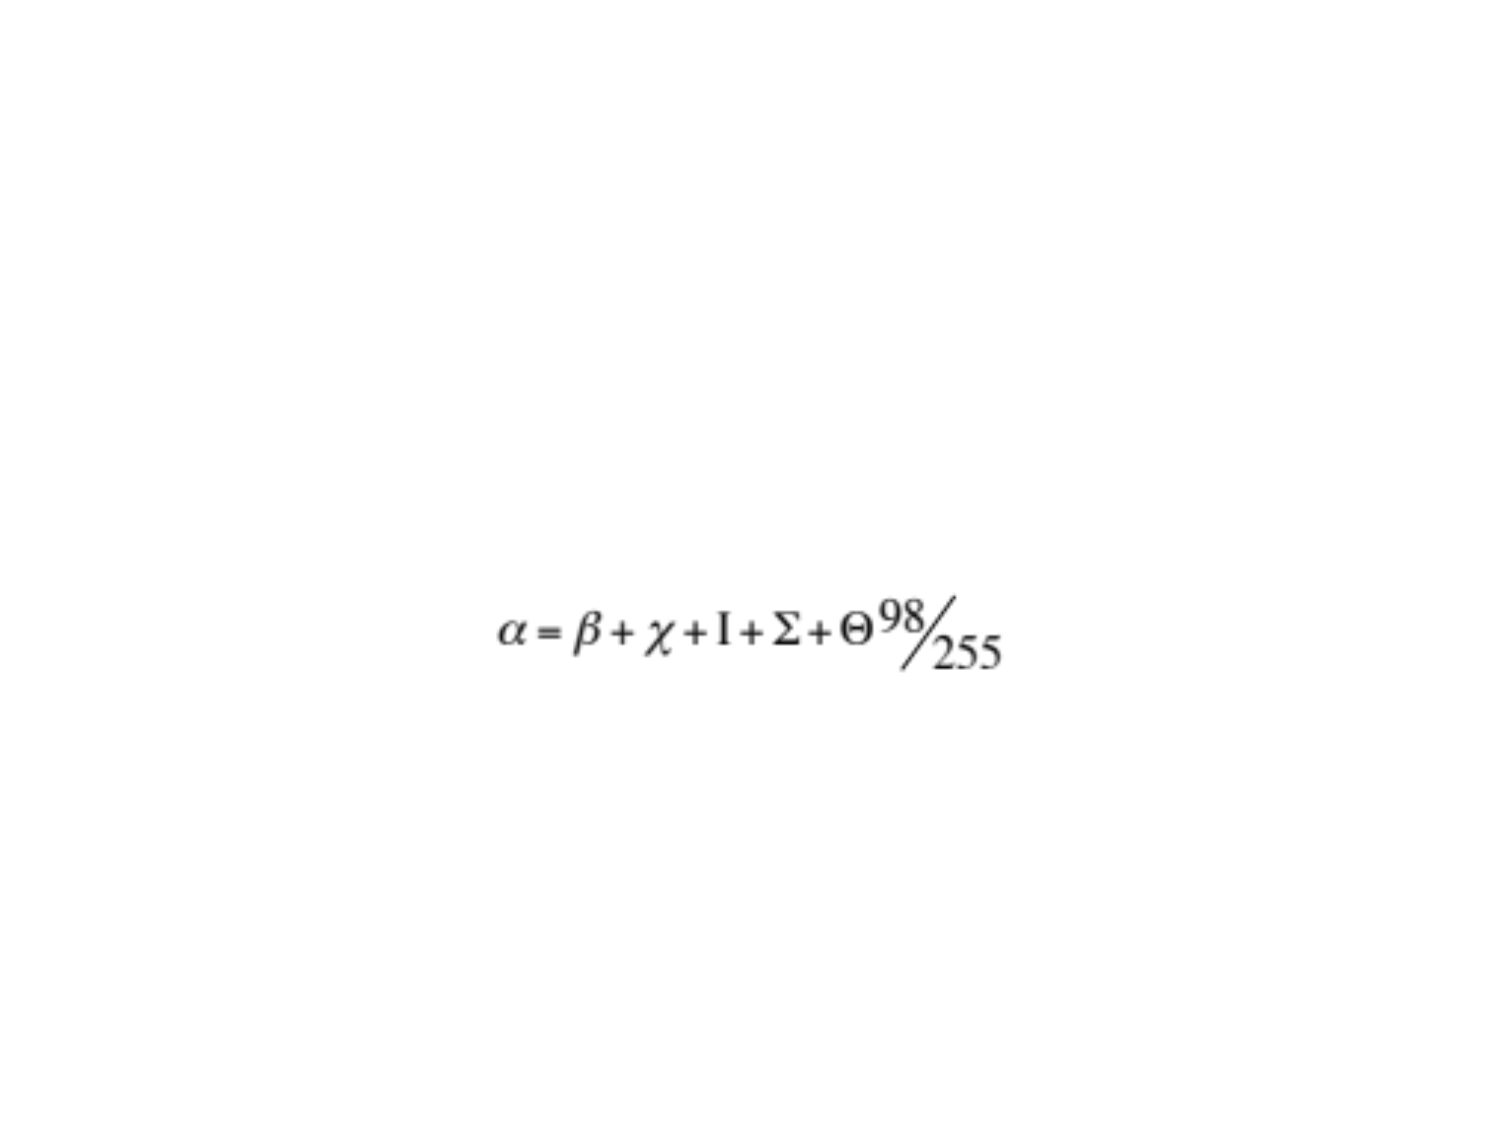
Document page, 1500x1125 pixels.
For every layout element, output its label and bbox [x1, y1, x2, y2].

list [492, 588, 1008, 679]
